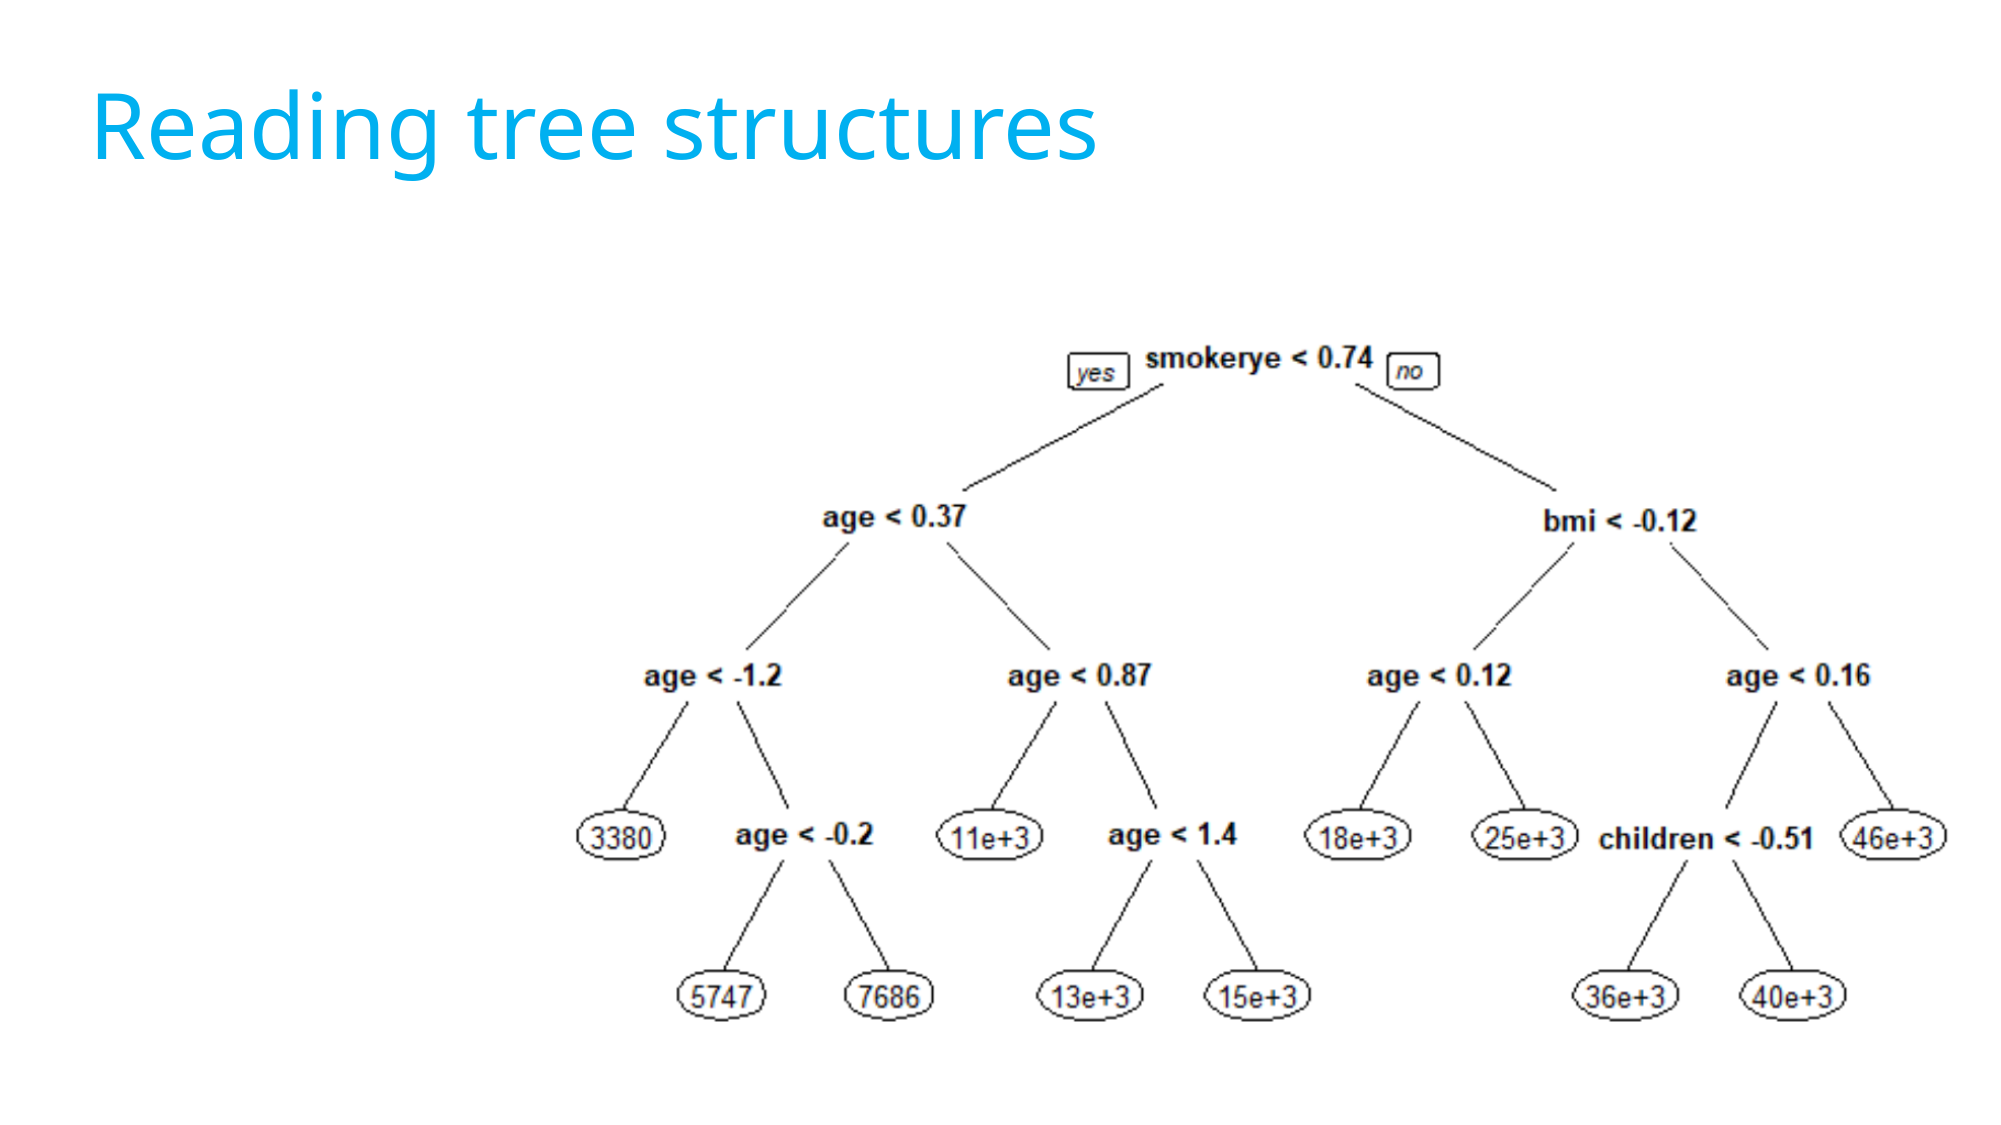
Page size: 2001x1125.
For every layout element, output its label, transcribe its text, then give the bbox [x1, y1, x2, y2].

title Reading tree structures [74, 21, 1800, 239]
picture [511, 298, 2000, 1104]
